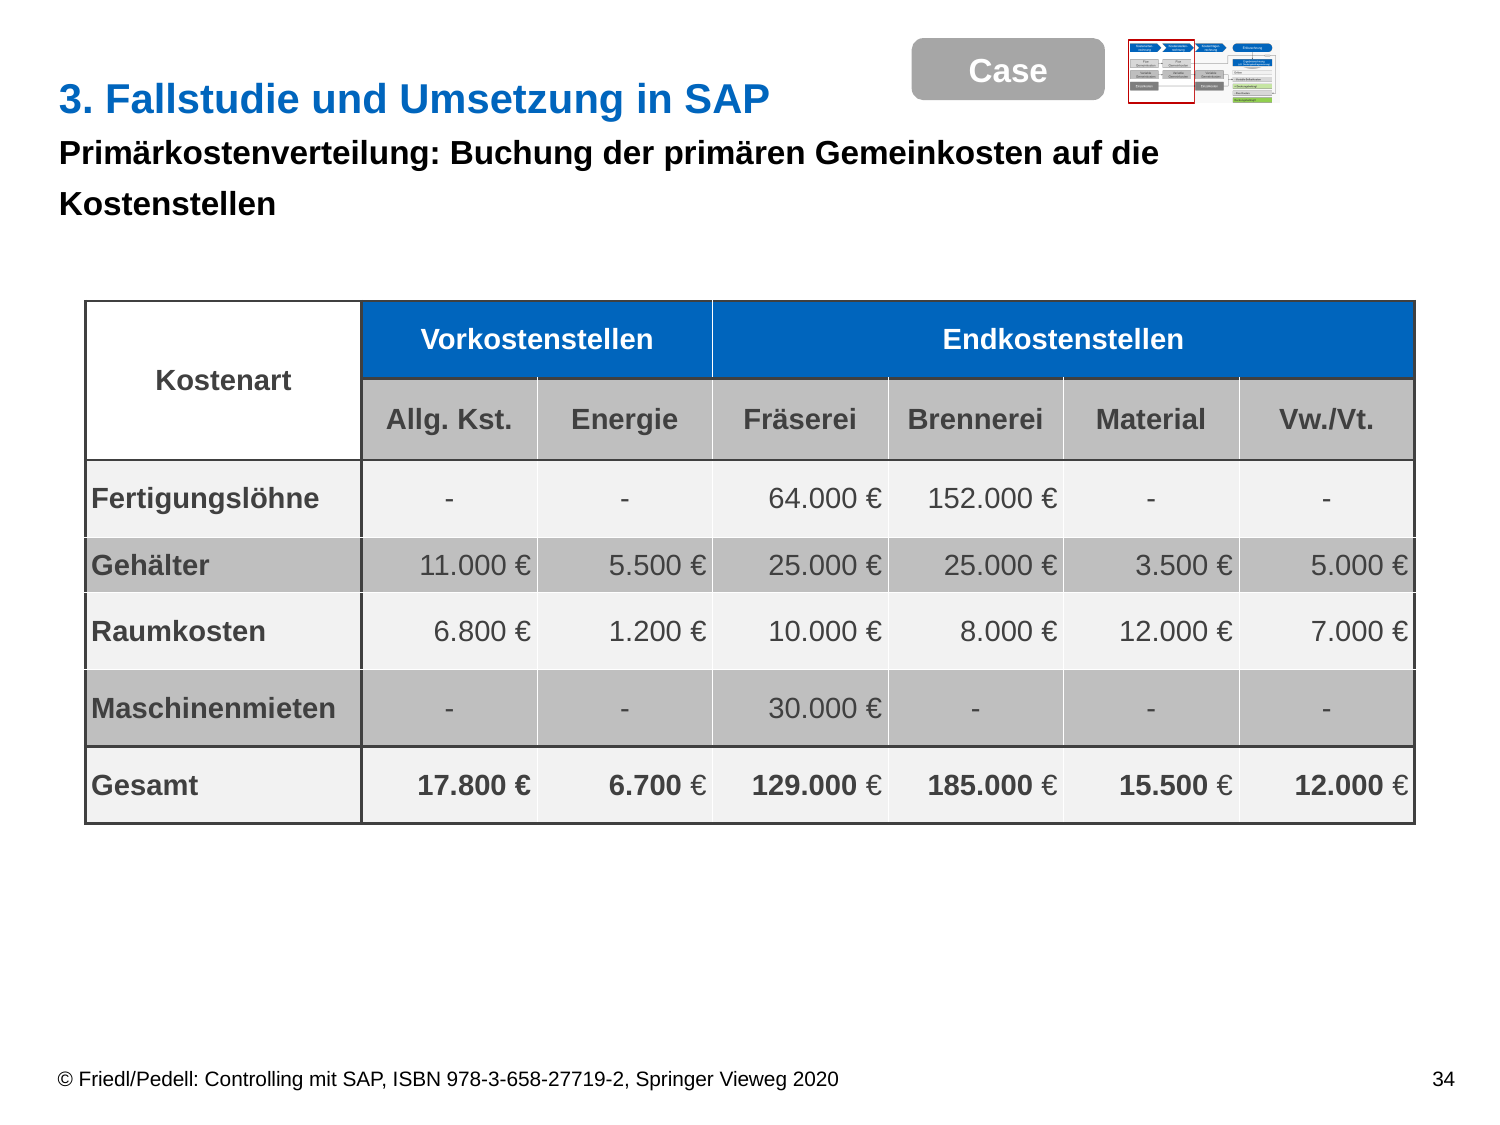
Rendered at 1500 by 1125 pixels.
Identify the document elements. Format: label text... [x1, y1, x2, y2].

table_header Kostenart [87, 302, 360, 459]
table_cell 1.200 € [538, 593, 712, 669]
table_cell 129.000 € [713, 748, 888, 822]
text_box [1128, 39, 1281, 104]
table_cell 185.000 € [889, 748, 1063, 822]
table_cell 5.000 € [1240, 538, 1413, 592]
table_cell 12.000 € [1064, 593, 1239, 669]
table_cell 17.800 € [363, 748, 537, 822]
table_cell Brennerei [889, 380, 1063, 459]
table_cell 12.000 € [1240, 748, 1413, 822]
table_cell - [1240, 461, 1413, 537]
table_cell 8.000 € [889, 593, 1063, 669]
table_cell - [538, 670, 712, 745]
table_cell 15.500 € [1064, 748, 1239, 822]
table_cell Gesamt [87, 748, 360, 822]
table_cell Maschinenmieten [87, 670, 360, 745]
slide_number 34 [1262, 1058, 1470, 1119]
table_cell Fertigungslöhne [87, 461, 360, 537]
table_cell 25.000 € [713, 538, 888, 592]
table_cell Fräserei [713, 380, 888, 459]
table_cell Energie [538, 380, 712, 459]
table_cell 25.000 € [889, 538, 1063, 592]
table_header Endkostenstellen [713, 302, 1413, 377]
table_cell 10.000 € [713, 593, 888, 669]
table_cell - [889, 670, 1063, 745]
title 3. Fallstudie und Umsetzung in SAP [58, 58, 1278, 119]
table_cell - [1064, 461, 1239, 537]
table_cell 3.500 € [1064, 538, 1239, 592]
table_cell Material [1064, 380, 1239, 459]
table_cell 6.700 € [538, 748, 712, 822]
table_cell 11.000 € [363, 538, 537, 592]
table_cell - [363, 461, 537, 537]
text_box Case [911, 38, 1105, 101]
table_cell - [538, 461, 712, 537]
table_cell Raumkosten [87, 593, 360, 669]
table_cell 6.800 € [363, 593, 537, 669]
table_cell - [363, 670, 537, 745]
table_cell - [1240, 670, 1413, 745]
table_cell 7.000 € [1240, 593, 1413, 669]
table_cell Gehälter [87, 538, 360, 592]
table_cell 5.500 € [538, 538, 712, 592]
table_cell Vw./Vt. [1240, 380, 1413, 459]
table_cell 30.000 € [713, 670, 888, 745]
table_cell - [1064, 670, 1239, 745]
table_cell 152.000 € [889, 461, 1063, 537]
list Primärkostenverteilung: Buchung der primären Gemeinkosten auf die Kostenstellen [58, 121, 1278, 171]
table_header Vorkostenstellen [363, 302, 712, 377]
table_cell 64.000 € [713, 461, 888, 537]
footer © Friedl/Pedell: Controlling mit SAP, ISBN 978-3-658-27719-2, Springer Vieweg 2020 [42, 1058, 1235, 1113]
table_cell Allg. Kst. [363, 380, 537, 459]
